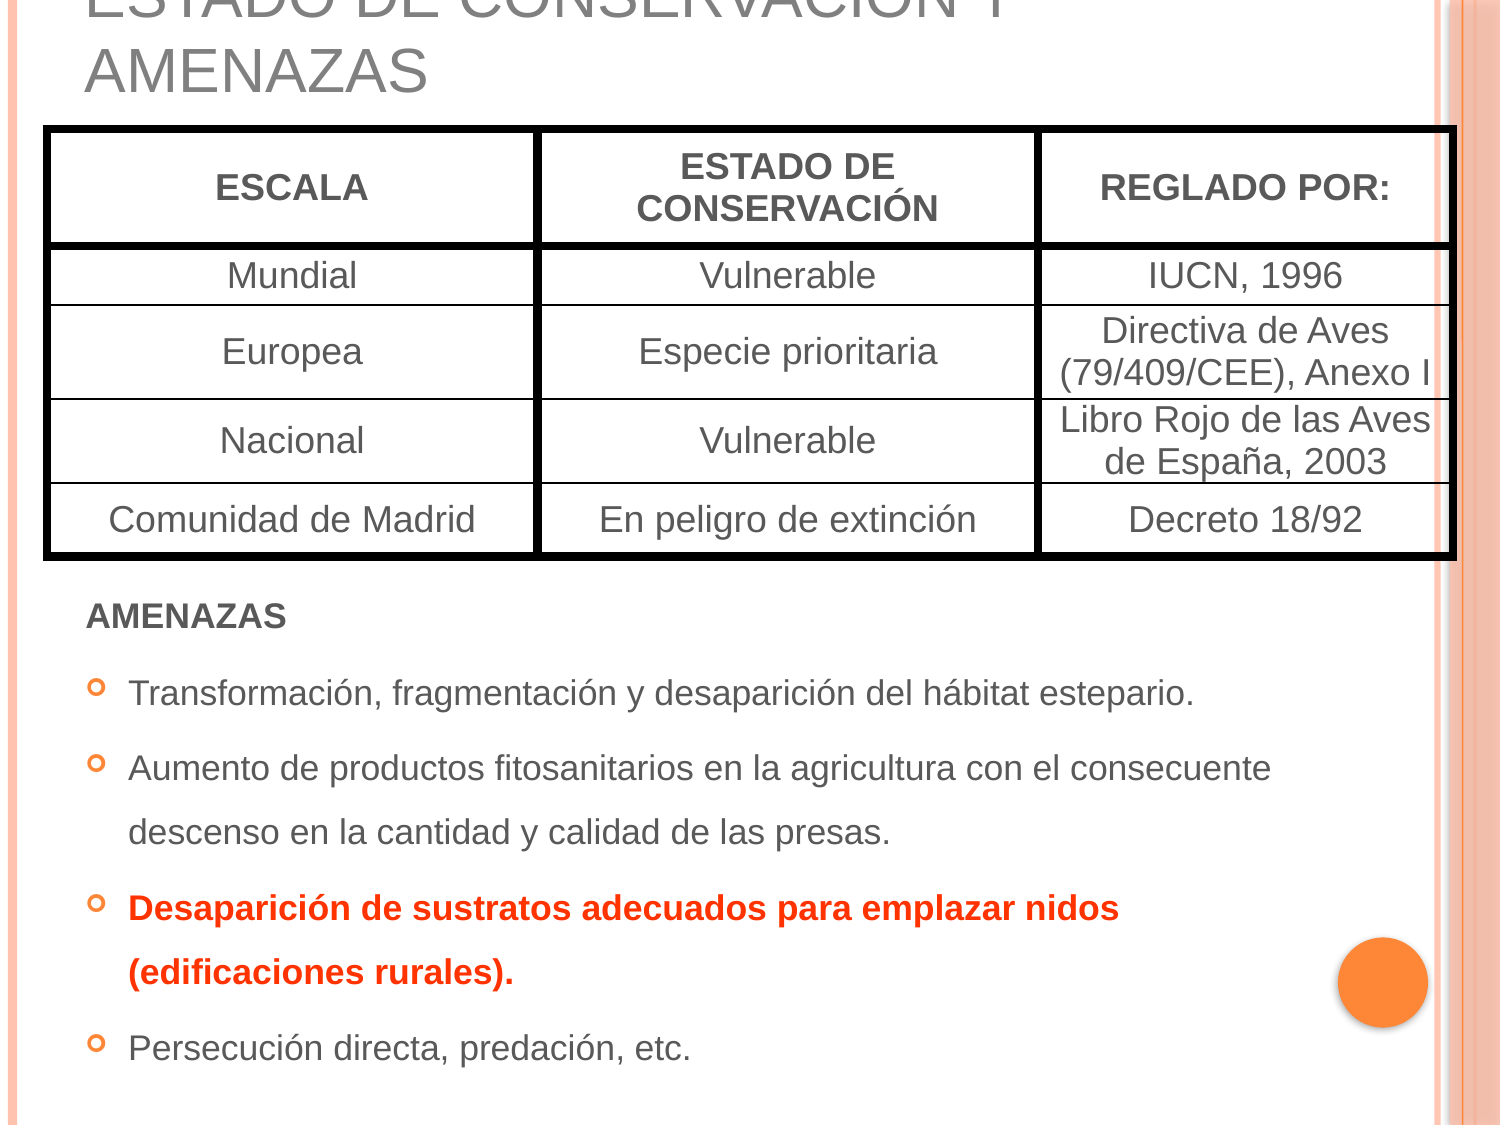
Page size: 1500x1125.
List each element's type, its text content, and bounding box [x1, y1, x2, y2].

table_header ESTADO DE CONSERVACIÓN [542, 133, 1034, 242]
table_cell Libro Rojo de las Aves de España, 2003 [1042, 400, 1449, 482]
table_cell Europea [51, 306, 533, 398]
table_header REGLADO POR: [1042, 133, 1449, 242]
table_header ESCALA [51, 133, 533, 242]
table_cell Especie prioritaria [542, 306, 1034, 398]
title Estado de conservación y amenazas [70, 75, 1296, 125]
table_cell Decreto 18/92 [1042, 484, 1449, 552]
table_cell Nacional [51, 400, 533, 482]
table_cell Vulnerable [542, 250, 1034, 304]
table_cell Comunidad de Madrid [51, 484, 533, 552]
table_cell En peligro de extinción [542, 484, 1034, 552]
table_cell IUCN, 1996 [1042, 250, 1449, 304]
table_cell Mundial [51, 250, 533, 304]
text_box [0, 0, 1500, 75]
table_cell Vulnerable [542, 400, 1034, 482]
list AMENAZAS Transformación, fragmentación y desaparición del hábitat estepario. Aumento de productos fitosanitarios en la agricultura con el consecuente descenso en la cantidad y calidad de las presas. Desaparición de sustratos adecuados para emplazar nidos (edificaciones rurales). Persecución directa, predación, etc. [70, 585, 1296, 1079]
table_cell Directiva de Aves (79/409/CEE), Anexo I [1042, 306, 1449, 398]
